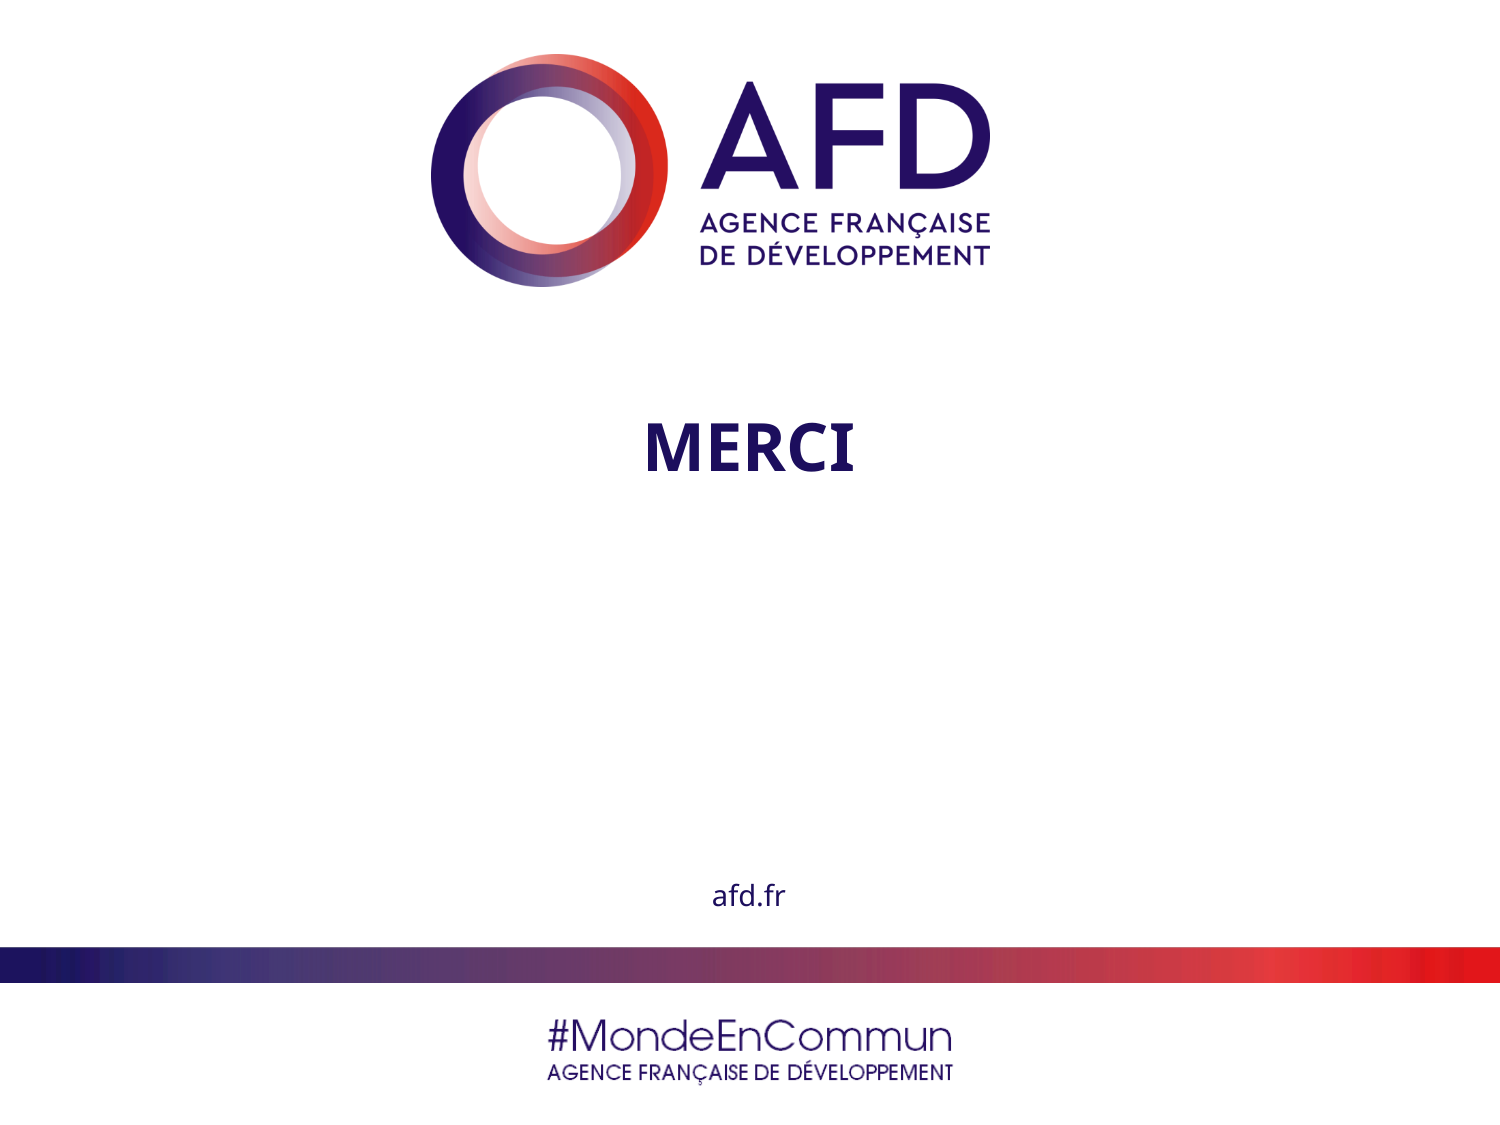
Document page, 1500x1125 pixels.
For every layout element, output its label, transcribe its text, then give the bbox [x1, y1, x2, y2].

picture [431, 54, 990, 287]
text_box MERCI [317, 397, 1181, 503]
text_box afd.fr [371, 869, 1126, 920]
picture [0, 934, 1500, 1125]
